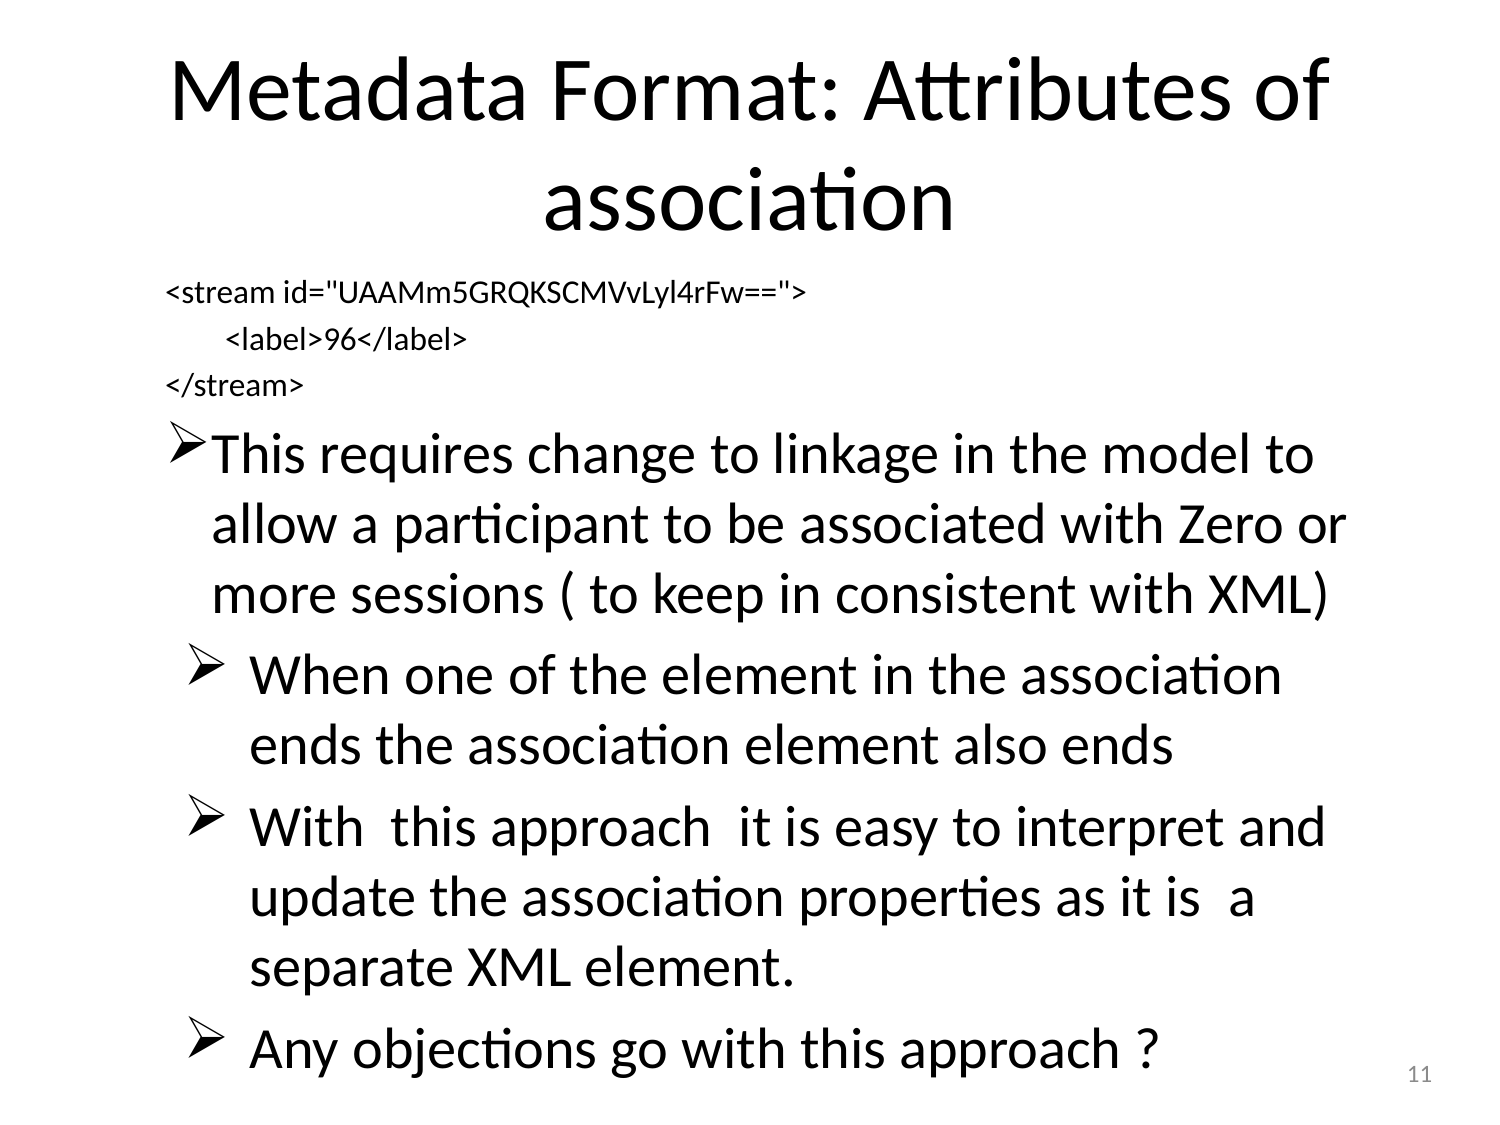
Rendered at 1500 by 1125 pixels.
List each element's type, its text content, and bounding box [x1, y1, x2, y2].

title Metadata Format: Attributes of association [74, 44, 1426, 233]
list <stream id="UAAMm5GRQKSCMVvLyl4rFw=="> <label>96</label> </stream> This requires change to linkage in the model to allow a participant to be associated with Zero or more sessions ( to keep in consistent with XML) When one of the element in the association ends the association element also ends With this approach it is easy to interpret and update the association properties as it is a separate XML element. Any objections go with this approach ? [74, 262, 1426, 1006]
slide_number 11 [1359, 1042, 1448, 1103]
